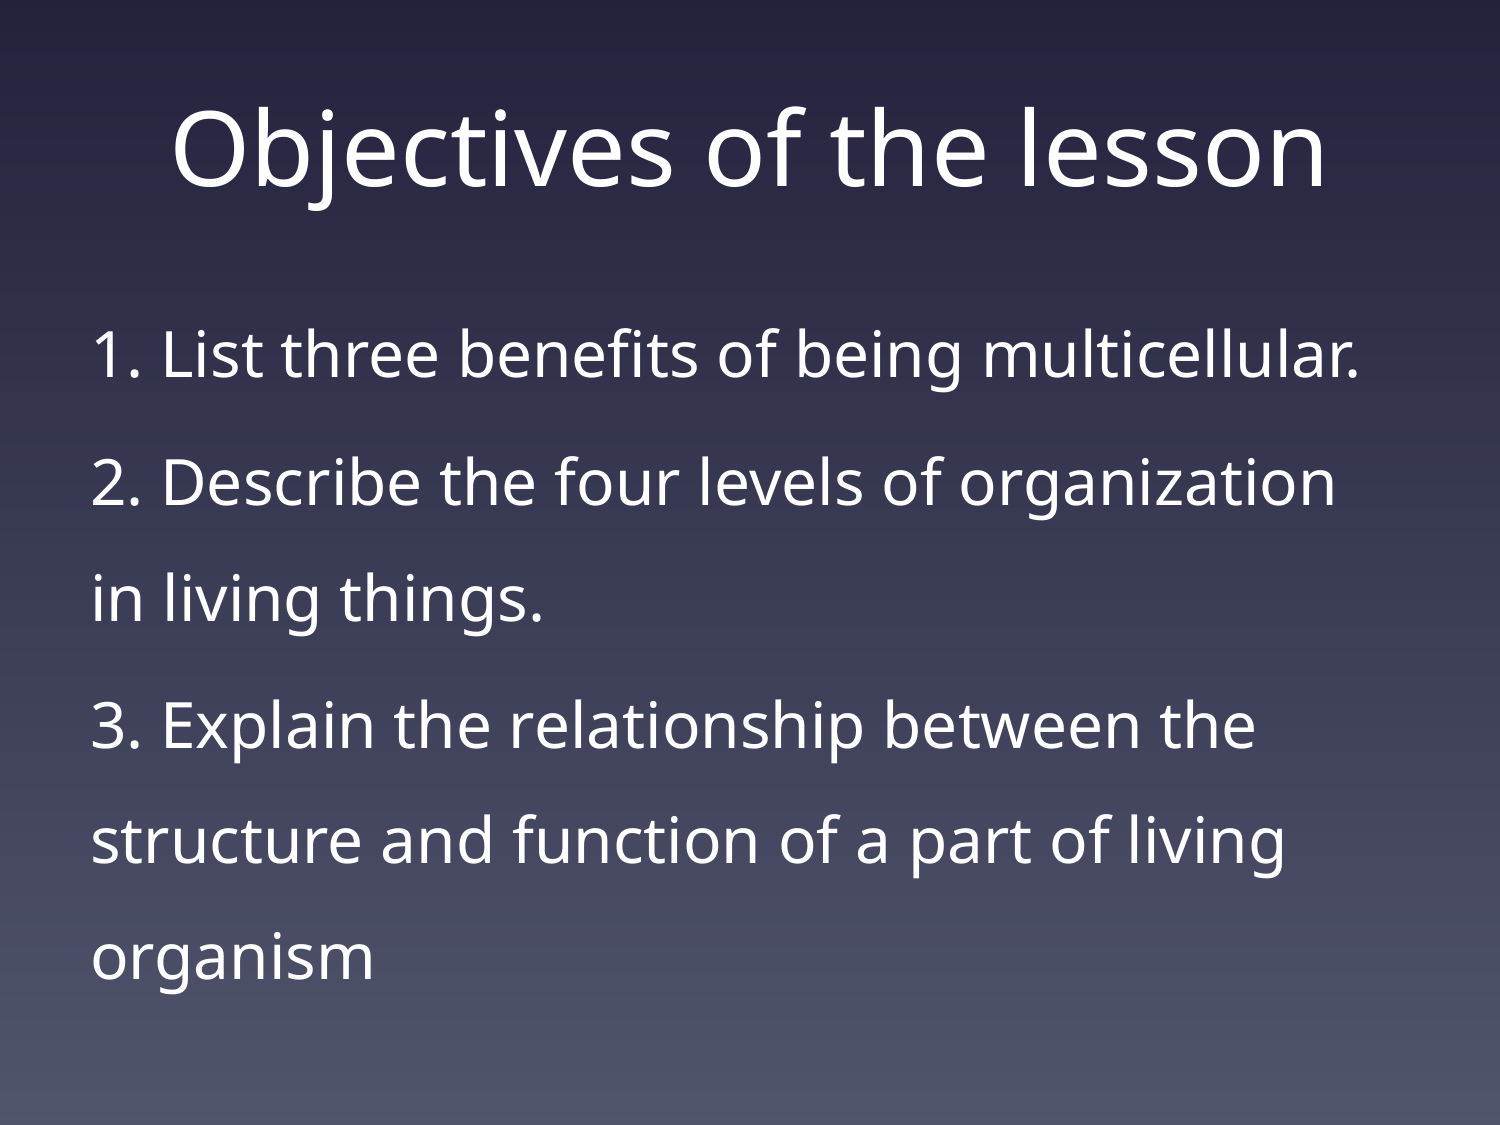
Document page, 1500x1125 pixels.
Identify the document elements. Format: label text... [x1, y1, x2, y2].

list 1. List three benefits of being multicellular. 2. Describe the four levels of organization in living things. 3. Explain the relationship between the structure and function of a part of living organism [75, 262, 1425, 1005]
title Objectives of the lesson [75, 75, 1425, 262]
